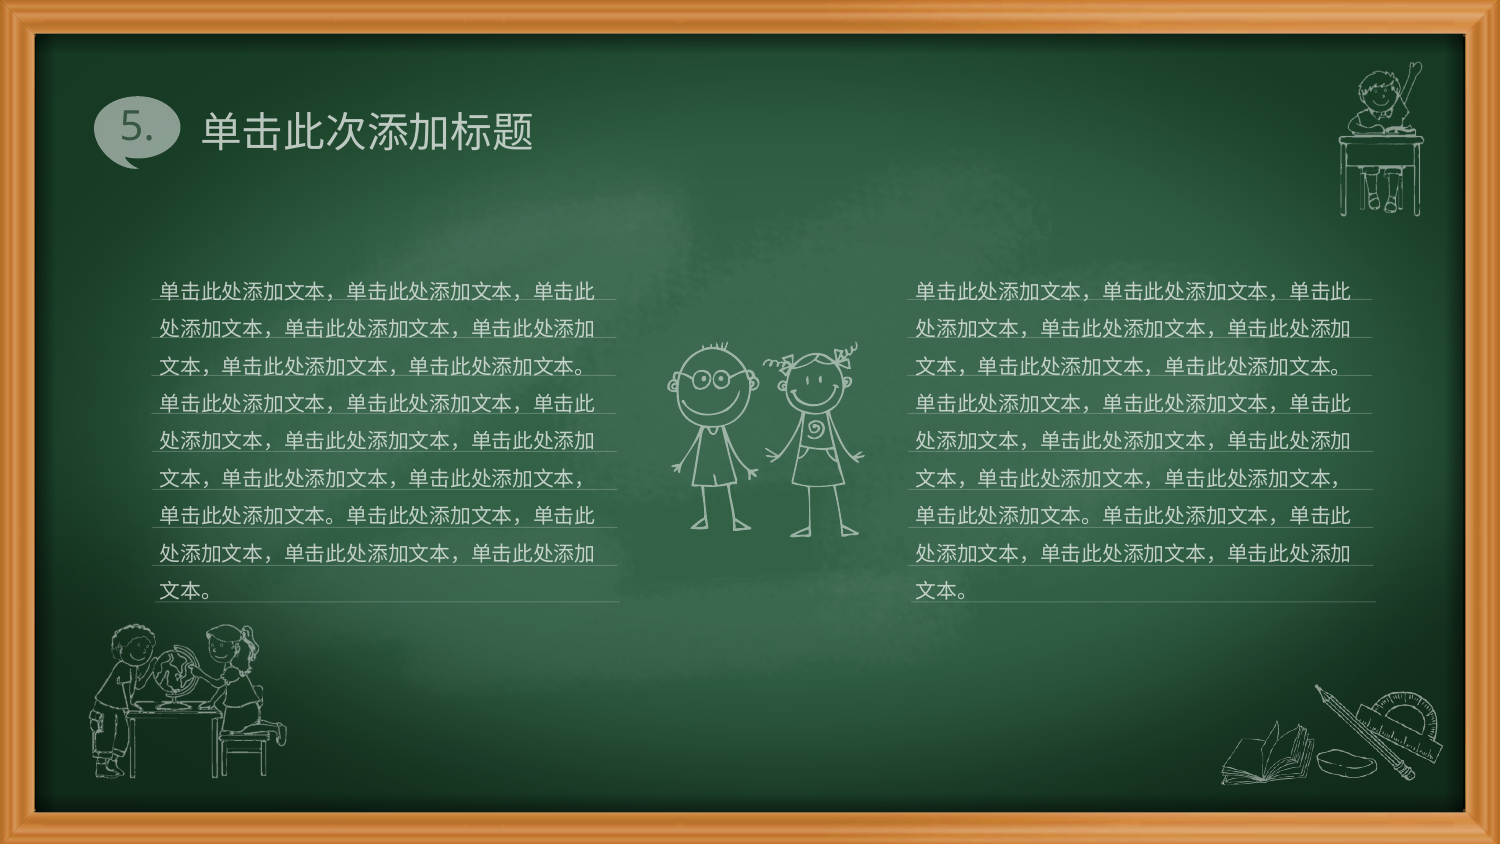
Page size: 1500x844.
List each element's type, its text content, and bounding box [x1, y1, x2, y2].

picture [0, 0, 1500, 844]
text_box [664, 341, 764, 532]
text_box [900, 258, 1377, 615]
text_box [144, 258, 621, 615]
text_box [764, 341, 865, 539]
title 单击此次添加标题 [185, 97, 1022, 164]
